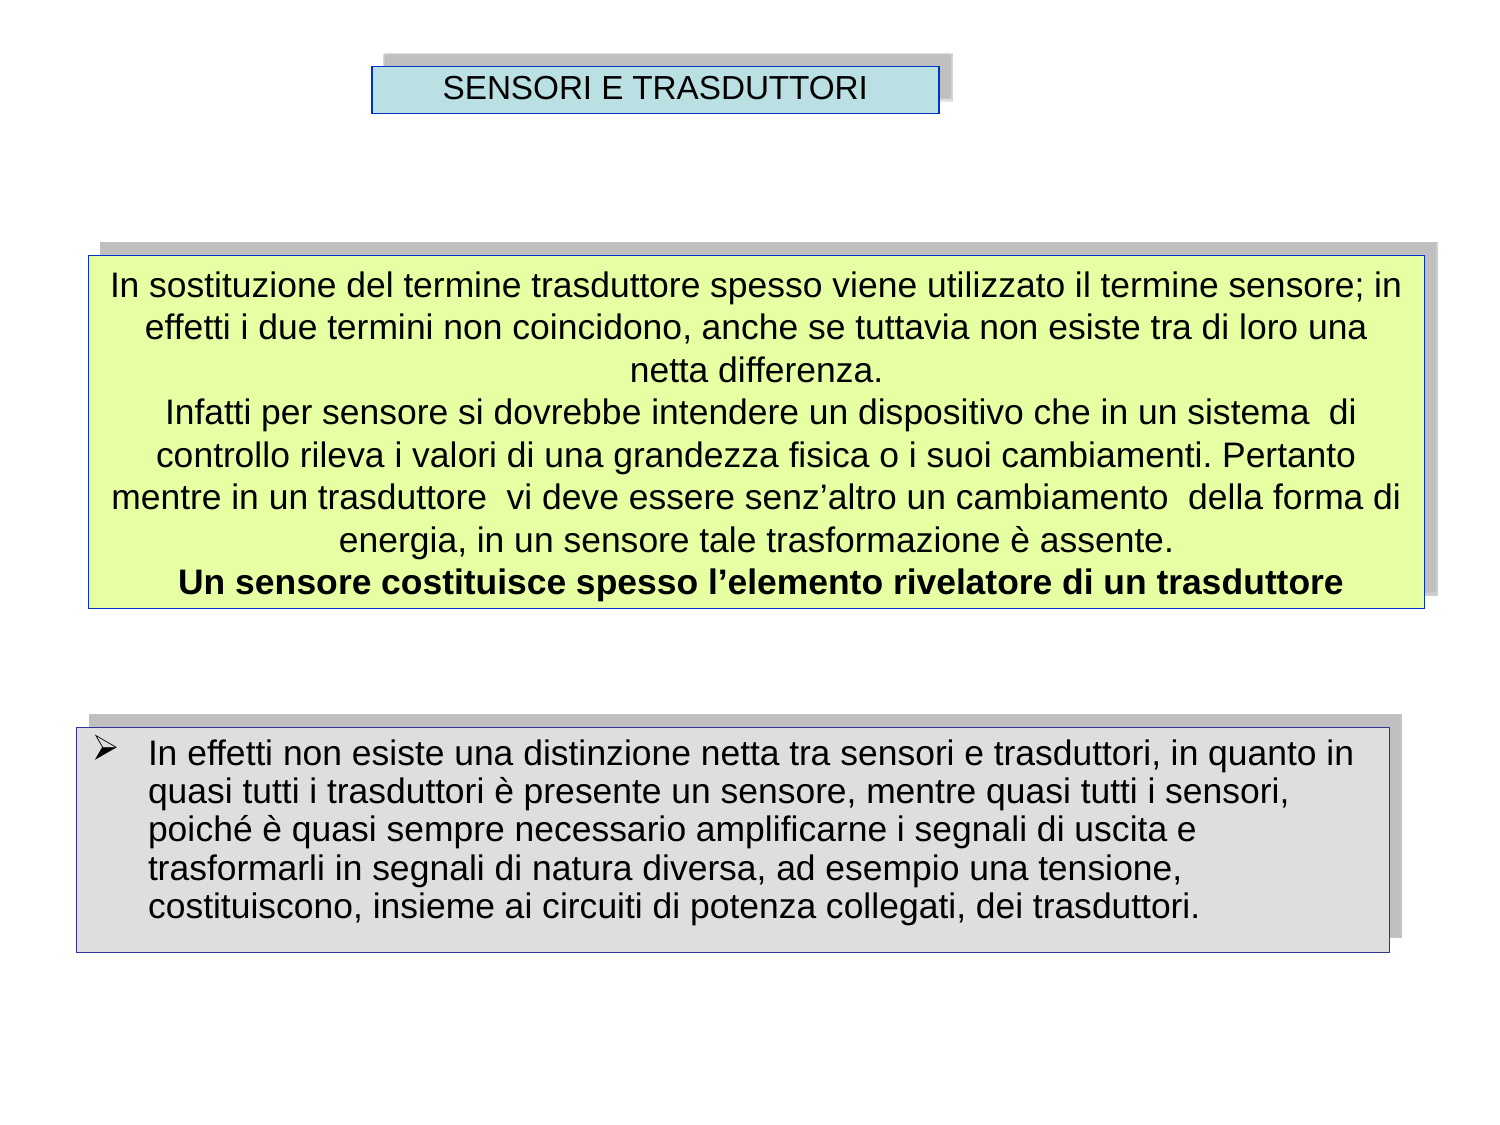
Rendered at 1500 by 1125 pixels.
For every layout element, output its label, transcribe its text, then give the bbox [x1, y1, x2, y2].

text_box SENSORI E TRASDUTTORI [372, 66, 939, 114]
list In effetti non esiste una distinzione netta tra sensori e trasduttori, in quanto in quasi tutti i trasduttori è presente un sensore, mentre quasi tutti i sensori, poiché è quasi sempre necessario amplificarne i segnali di uscita e trasformarli in segnali di natura diversa, ad esempio una tensione, costituiscono, insieme ai circuiti di potenza collegati, dei trasduttori. [76, 727, 1390, 953]
title In sostituzione del termine trasduttore spesso viene utilizzato il termine sensore; in effetti i due termini non coincidono, anche se tuttavia non esiste tra di loro una netta differenza. Infatti per sensore si dovrebbe intendere un dispositivo che in un sistema di controllo rileva i valori di una grandezza fisica o i suoi cambiamenti. Pertanto mentre in un trasduttore vi deve essere senz’altro un cambiamento della forma di energia, in un sensore tale trasformazione è assente. Un sensore costituisce spesso l’elemento rivelatore di un trasduttore [88, 255, 1425, 609]
